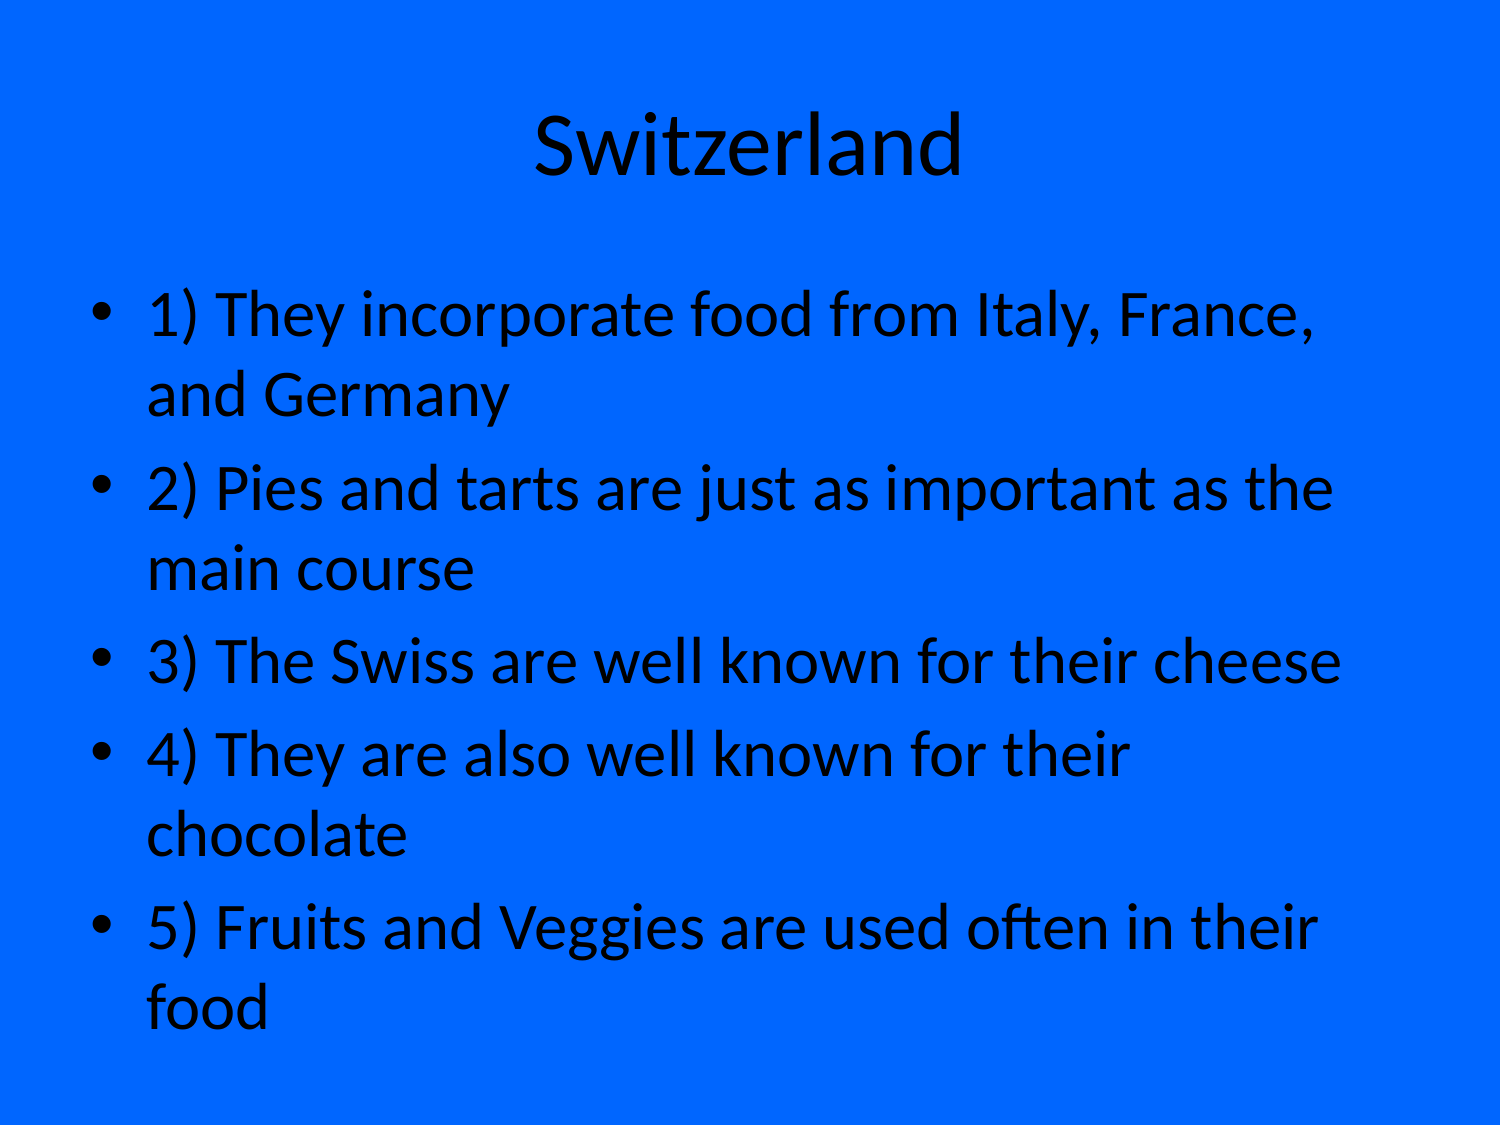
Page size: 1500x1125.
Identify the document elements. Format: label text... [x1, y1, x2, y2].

list 1) They incorporate food from Italy, France, and Germany 2) Pies and tarts are just as important as the main course 3) The Swiss are well known for their cheese 4) They are also well known for their chocolate 5) Fruits and Veggies are used often in their food [74, 262, 1426, 1006]
title Switzerland [74, 44, 1426, 233]
